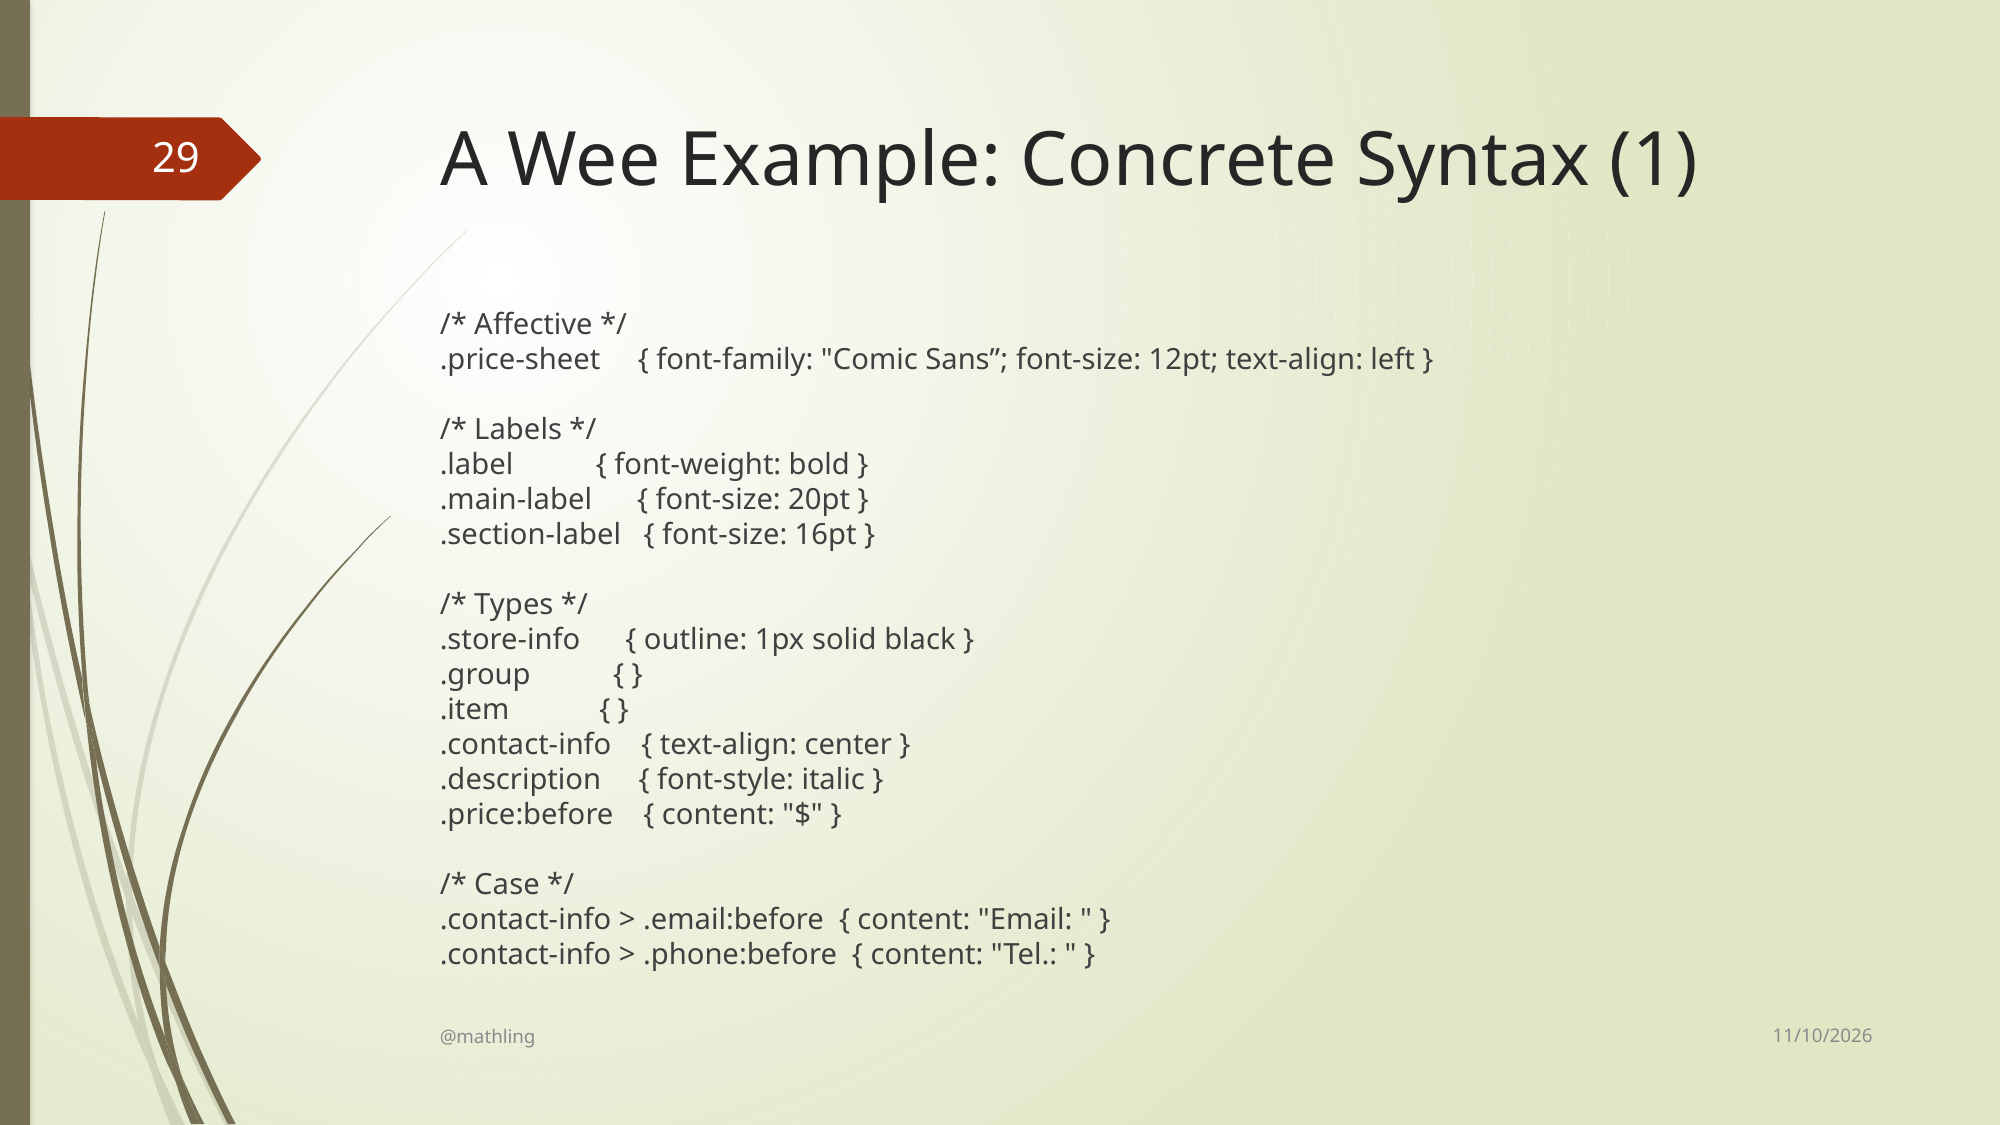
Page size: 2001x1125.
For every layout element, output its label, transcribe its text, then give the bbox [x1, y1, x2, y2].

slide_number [1699, 1005, 1888, 1067]
footer @mathling [424, 1006, 1675, 1067]
title A Wee Example: Concrete Syntax (1) [425, 102, 1888, 262]
slide_number 29 [87, 129, 216, 190]
list /* Affective */ .price-sheet { font-family: "Comic Sans”; font-size: 12pt; text-align: left } /* Labels */ .label { font-weight: bold } .main-label { font-size: 20pt } .section-label { font-size: 16pt } /* Types */ .store-info { outline: 1px solid black } .group { } .item { } .contact-info { text-align: center } .description { font-style: italic } .price:before { content: "$" } /* Case */ .contact-info > .email:before { content: "Email: " } .contact-info > .phone:before { content: "Tel.: " } [424, 298, 1888, 970]
